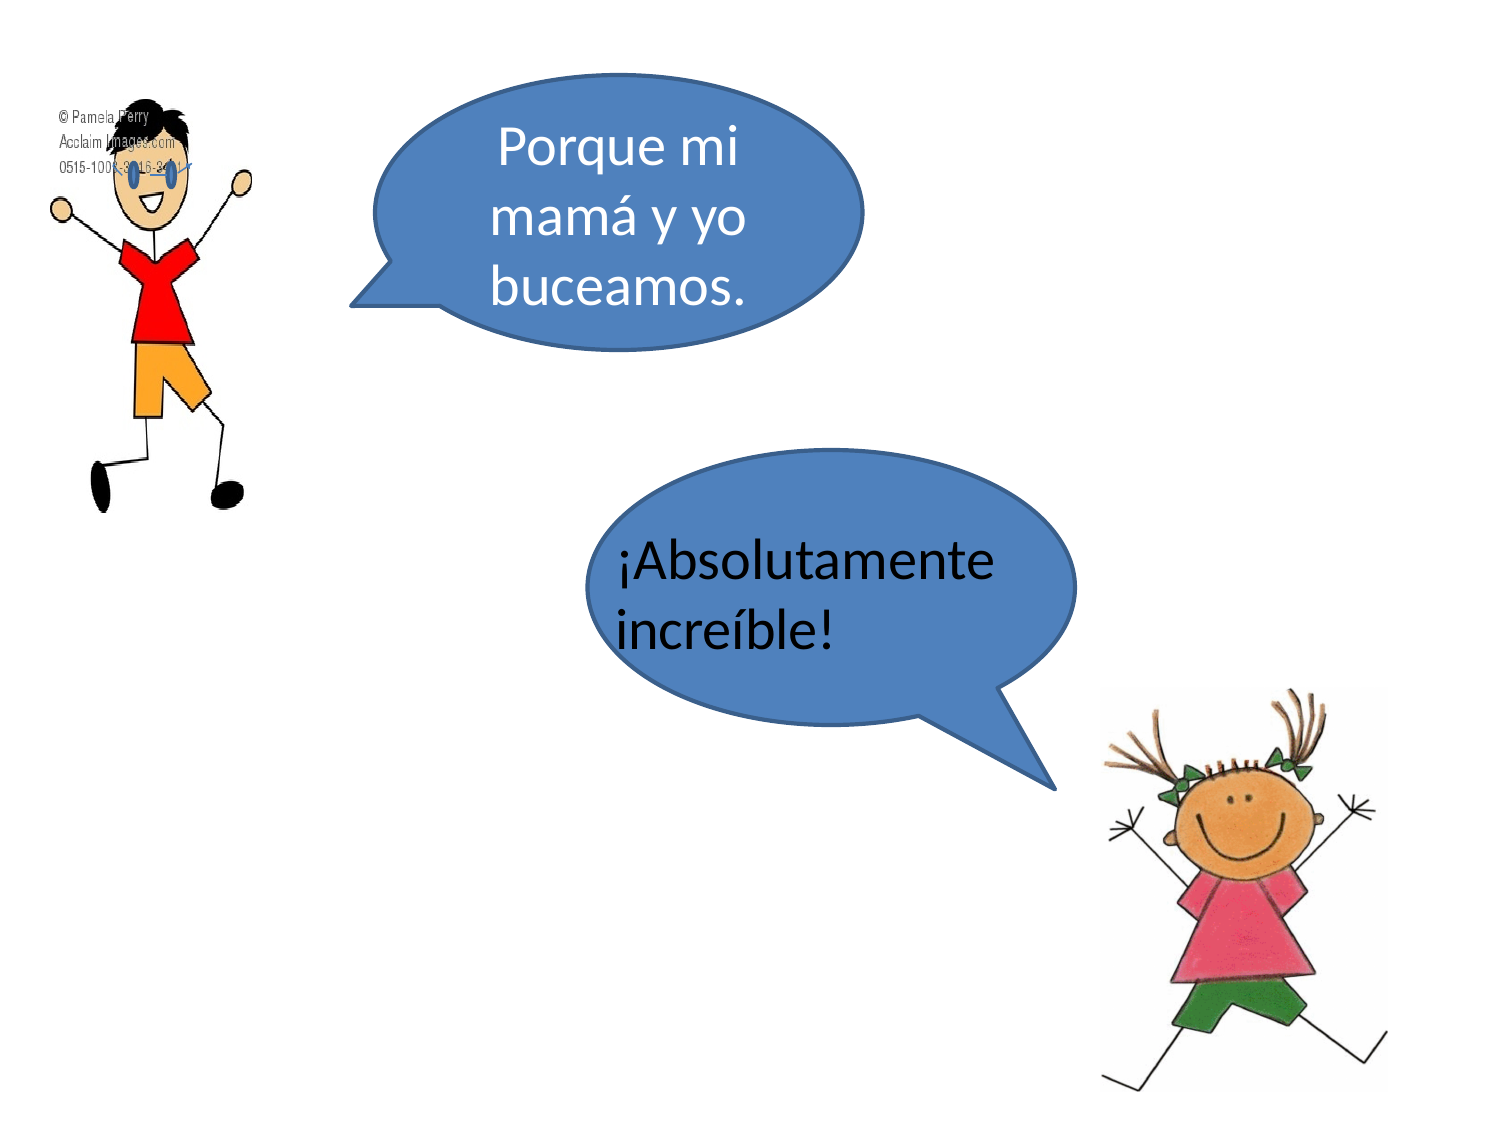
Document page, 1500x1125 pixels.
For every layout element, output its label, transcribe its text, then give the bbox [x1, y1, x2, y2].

text_box ¡Absolutamente increíble! [599, 513, 1063, 669]
text_box Porque mi mamá y yo buceamos. [349, 72, 865, 353]
picture [1099, 687, 1388, 1092]
text_box [631, 669, 1057, 792]
text_box [623, 447, 1040, 513]
text_box [585, 541, 599, 634]
picture [49, 99, 252, 513]
text_box [1063, 540, 1078, 635]
